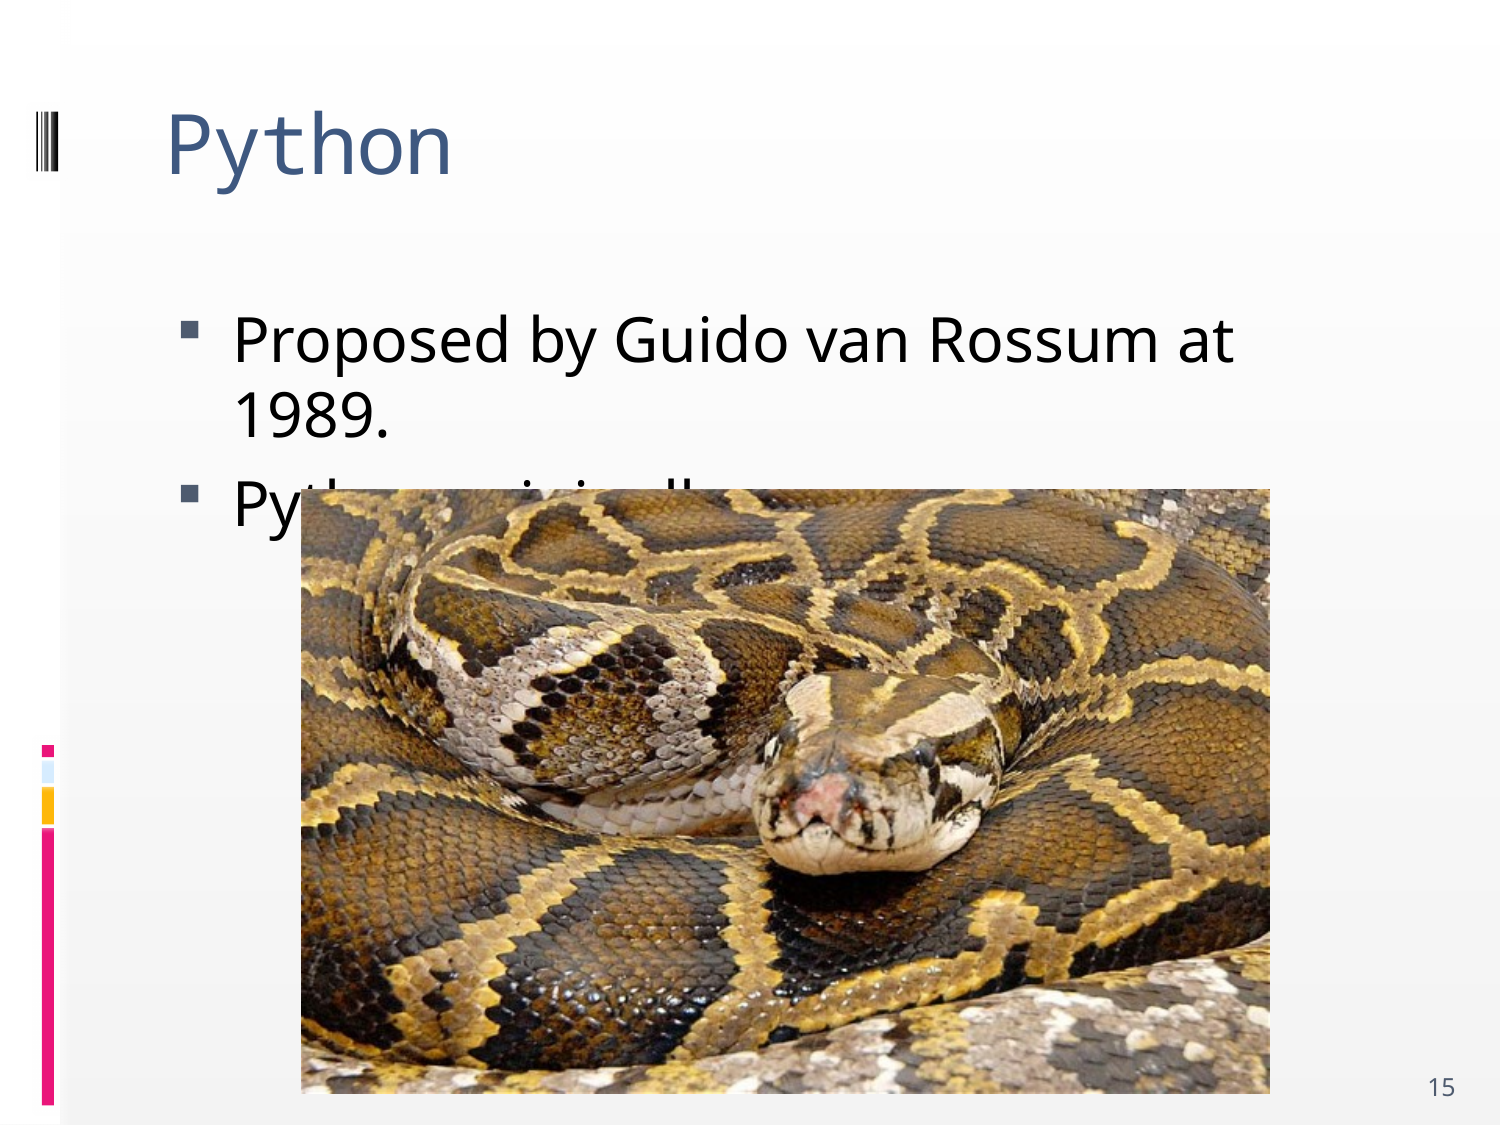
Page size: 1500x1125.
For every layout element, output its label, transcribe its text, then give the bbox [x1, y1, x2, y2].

slide_number 15 [1412, 1052, 1488, 1113]
list Proposed by Guido van Rossum at 1989. Python originally means: [150, 292, 1425, 1043]
picture [300, 488, 1271, 1095]
title Python [150, 83, 1425, 234]
